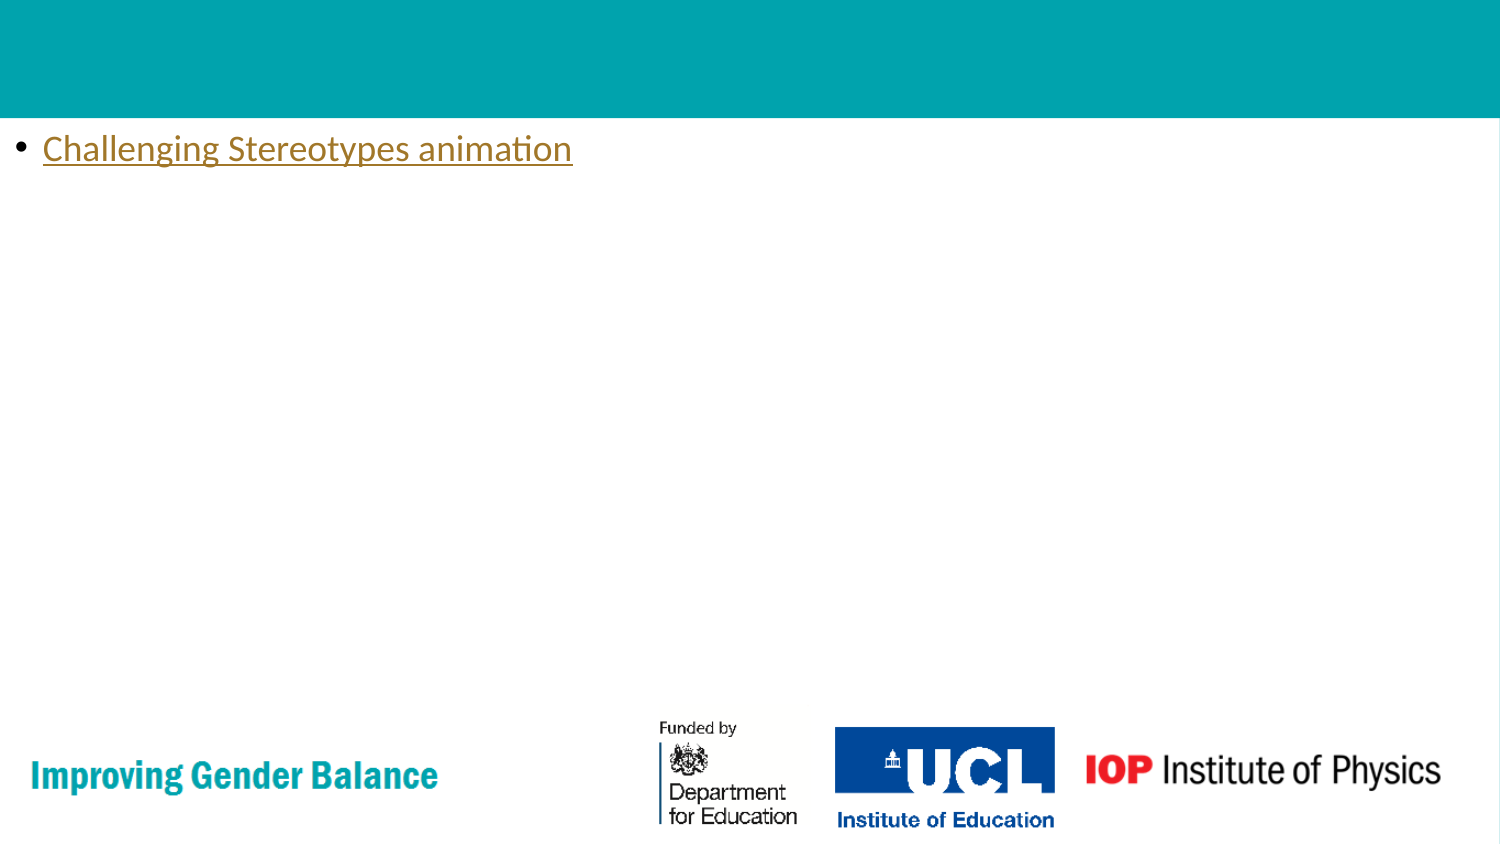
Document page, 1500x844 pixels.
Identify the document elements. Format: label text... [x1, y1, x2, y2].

picture [0, 689, 1500, 844]
list Challenging Stereotypes animation [0, 121, 1500, 689]
picture [0, 0, 1500, 121]
